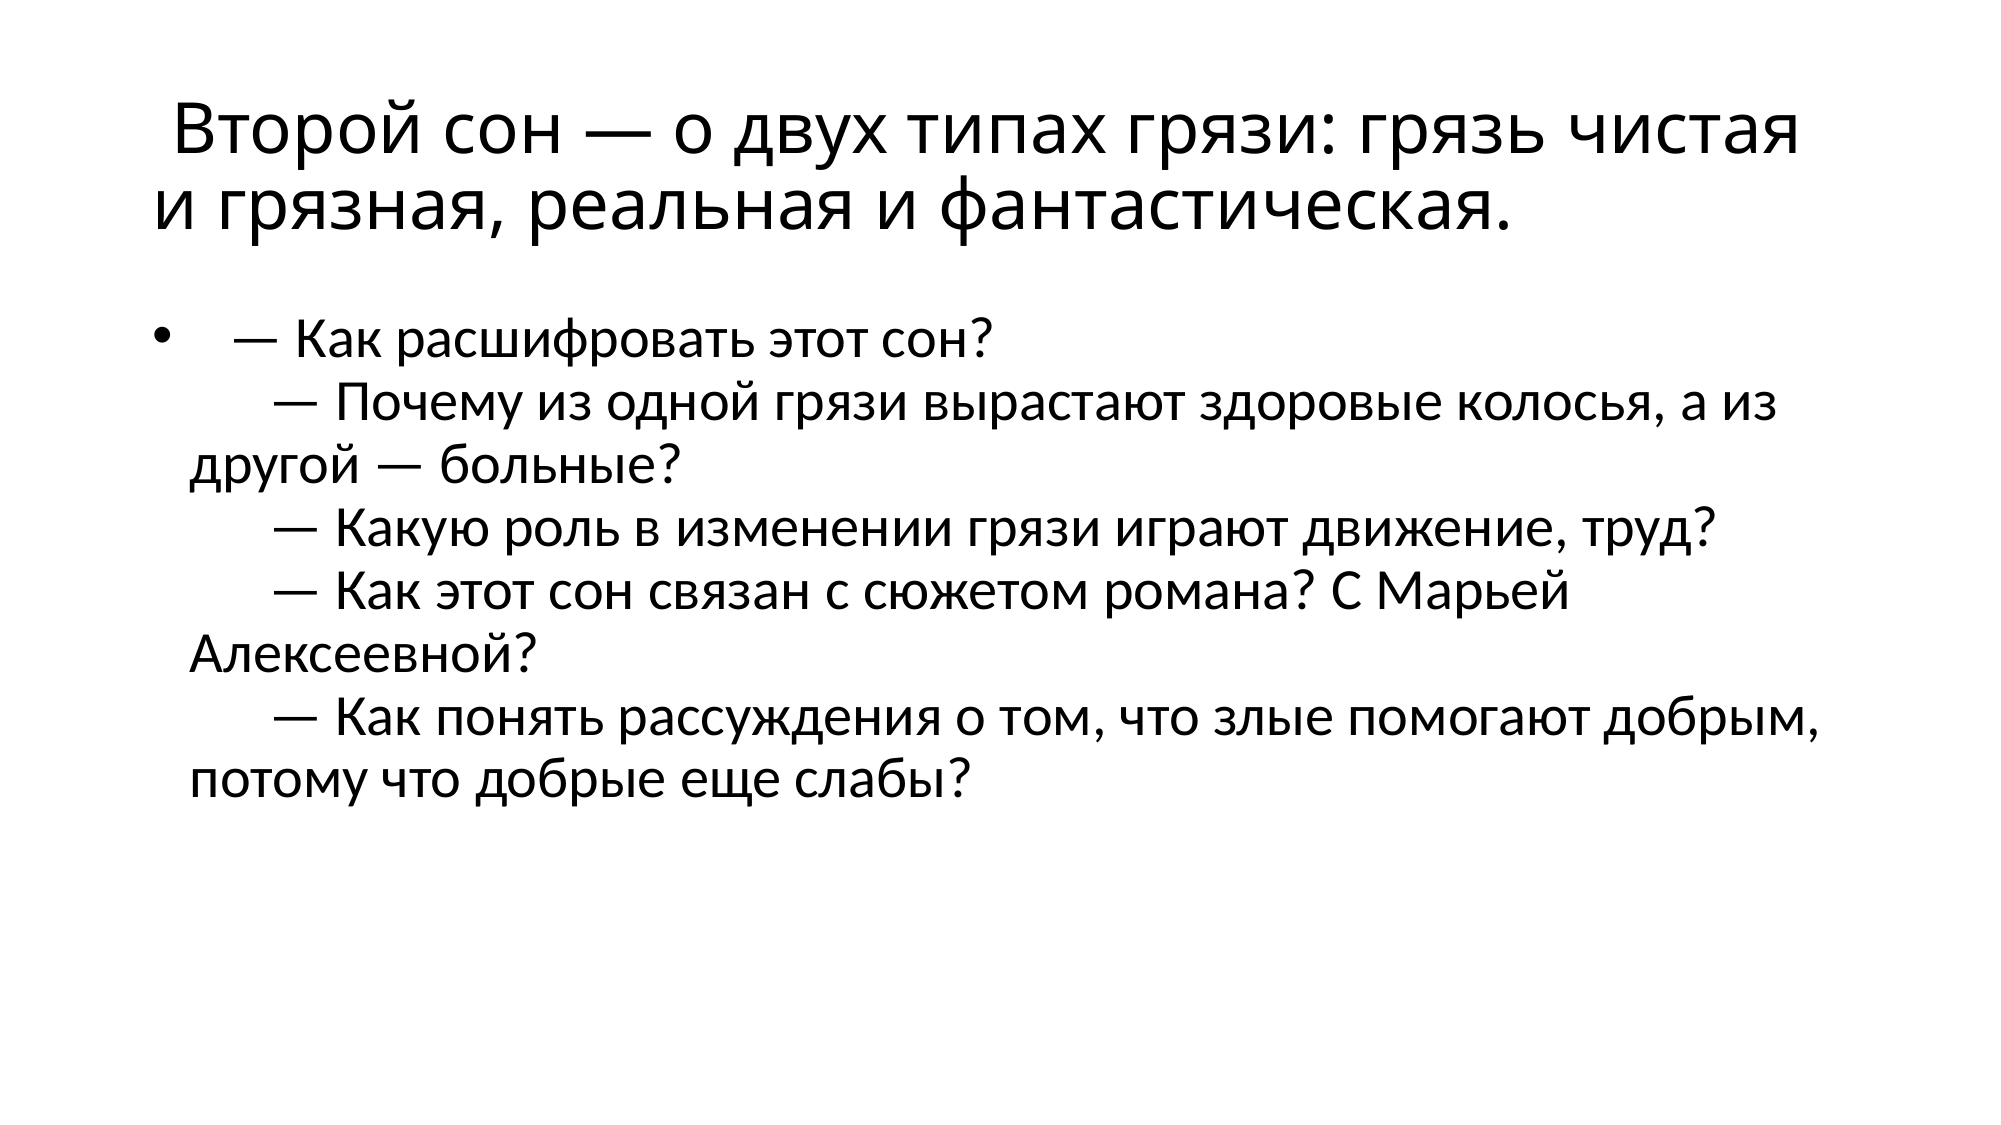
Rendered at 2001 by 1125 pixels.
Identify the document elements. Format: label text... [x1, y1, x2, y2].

title Второй сон — о двух типах грязи: грязь чистая и грязная, реальная и фантастическая. [137, 59, 1863, 278]
list — Как расшифровать этот сон? — Почему из одной грязи вырастают здоровые колосья, а из другой — больные? — Какую роль в изменении грязи играют движение, труд? — Как этот сон связан с сюжетом романа? С Марьей Алексеевной? — Как понять рассуждения о том, что злые помогают добрым, потому что добрые еще слабы? [137, 299, 1863, 1014]
